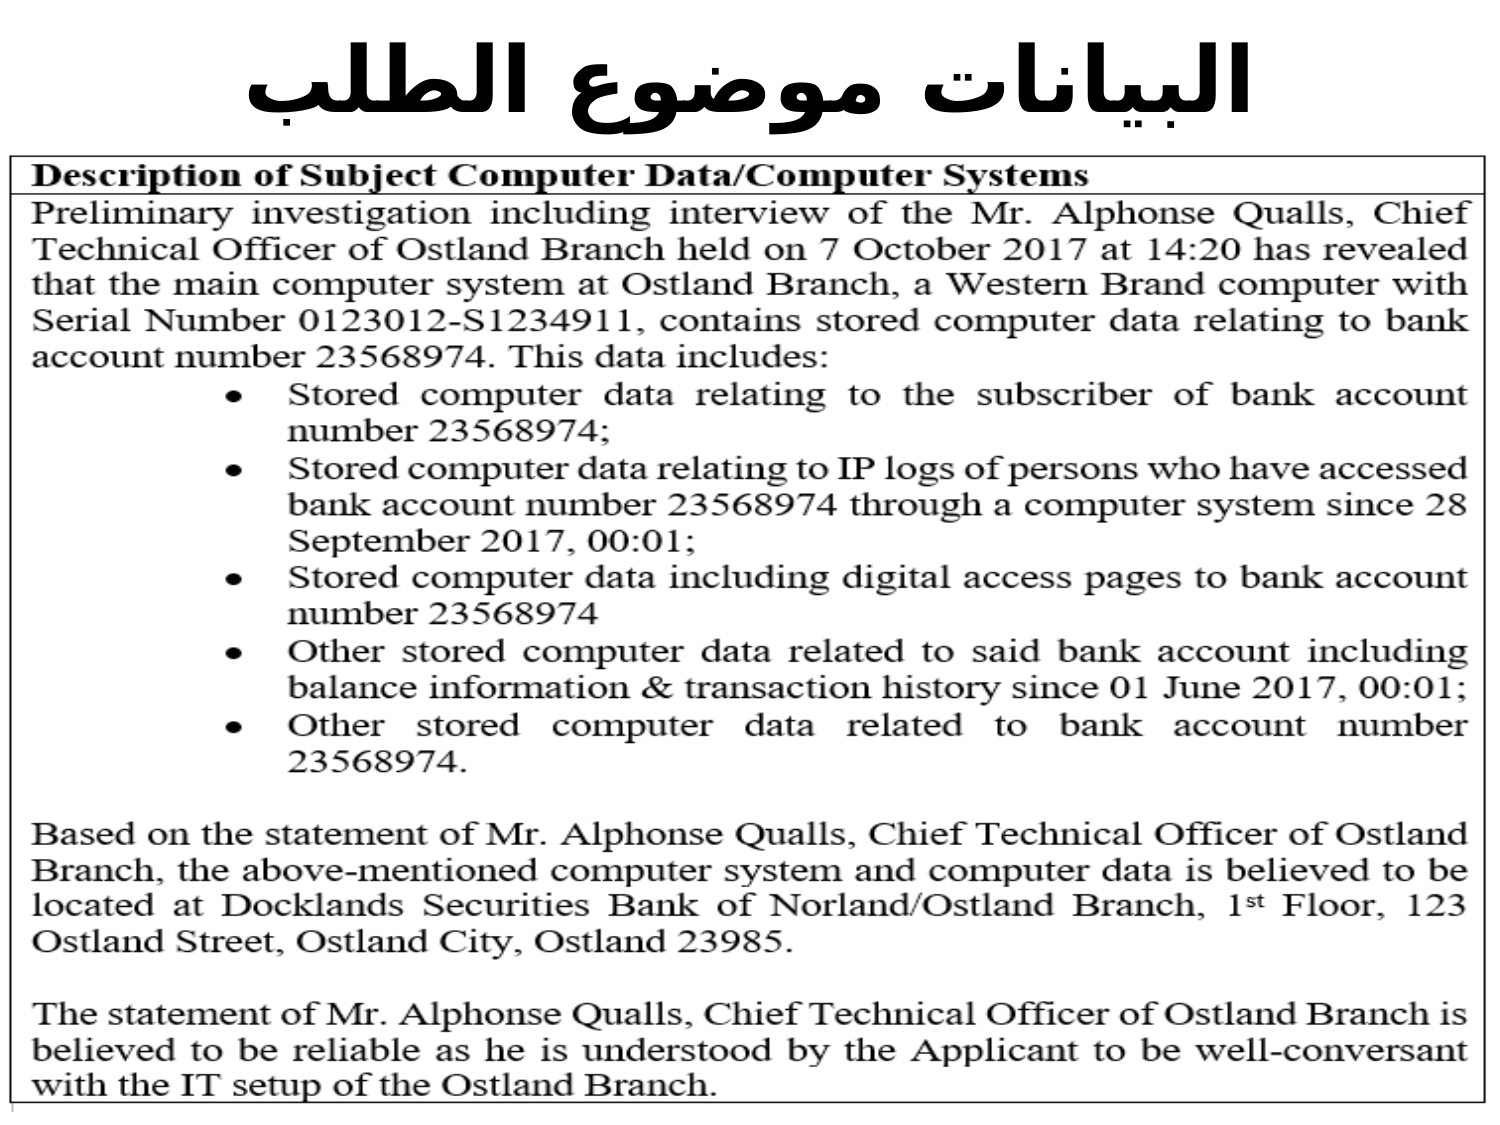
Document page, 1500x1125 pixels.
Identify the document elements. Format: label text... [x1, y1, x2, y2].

title البيانات موضوع الطلب [75, 0, 1425, 146]
picture [0, 147, 1500, 1112]
